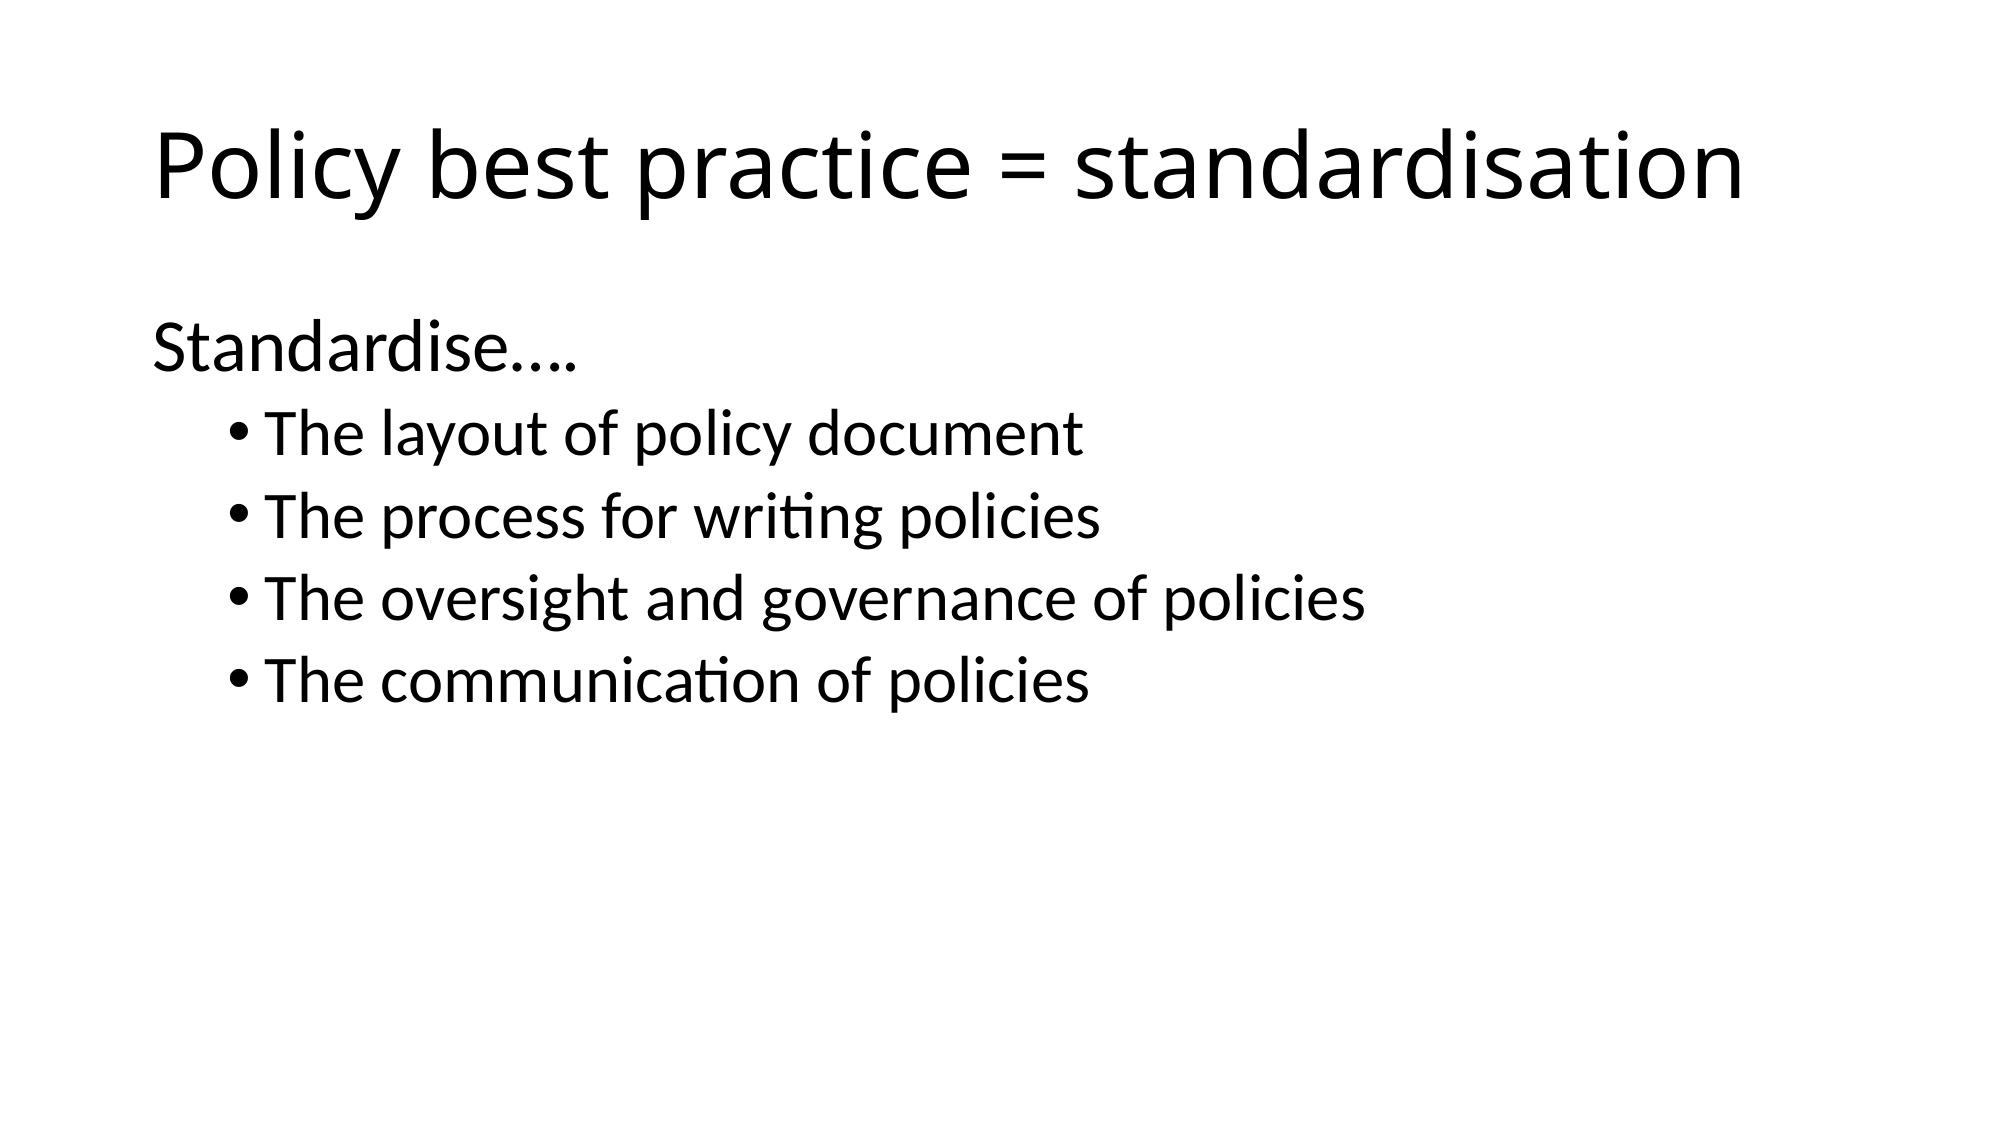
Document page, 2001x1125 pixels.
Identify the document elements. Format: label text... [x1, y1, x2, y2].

list Standardise…. The layout of policy document The process for writing policies The oversight and governance of policies The communication of policies [137, 299, 1863, 1014]
title Policy best practice = standardisation [137, 59, 1863, 278]
